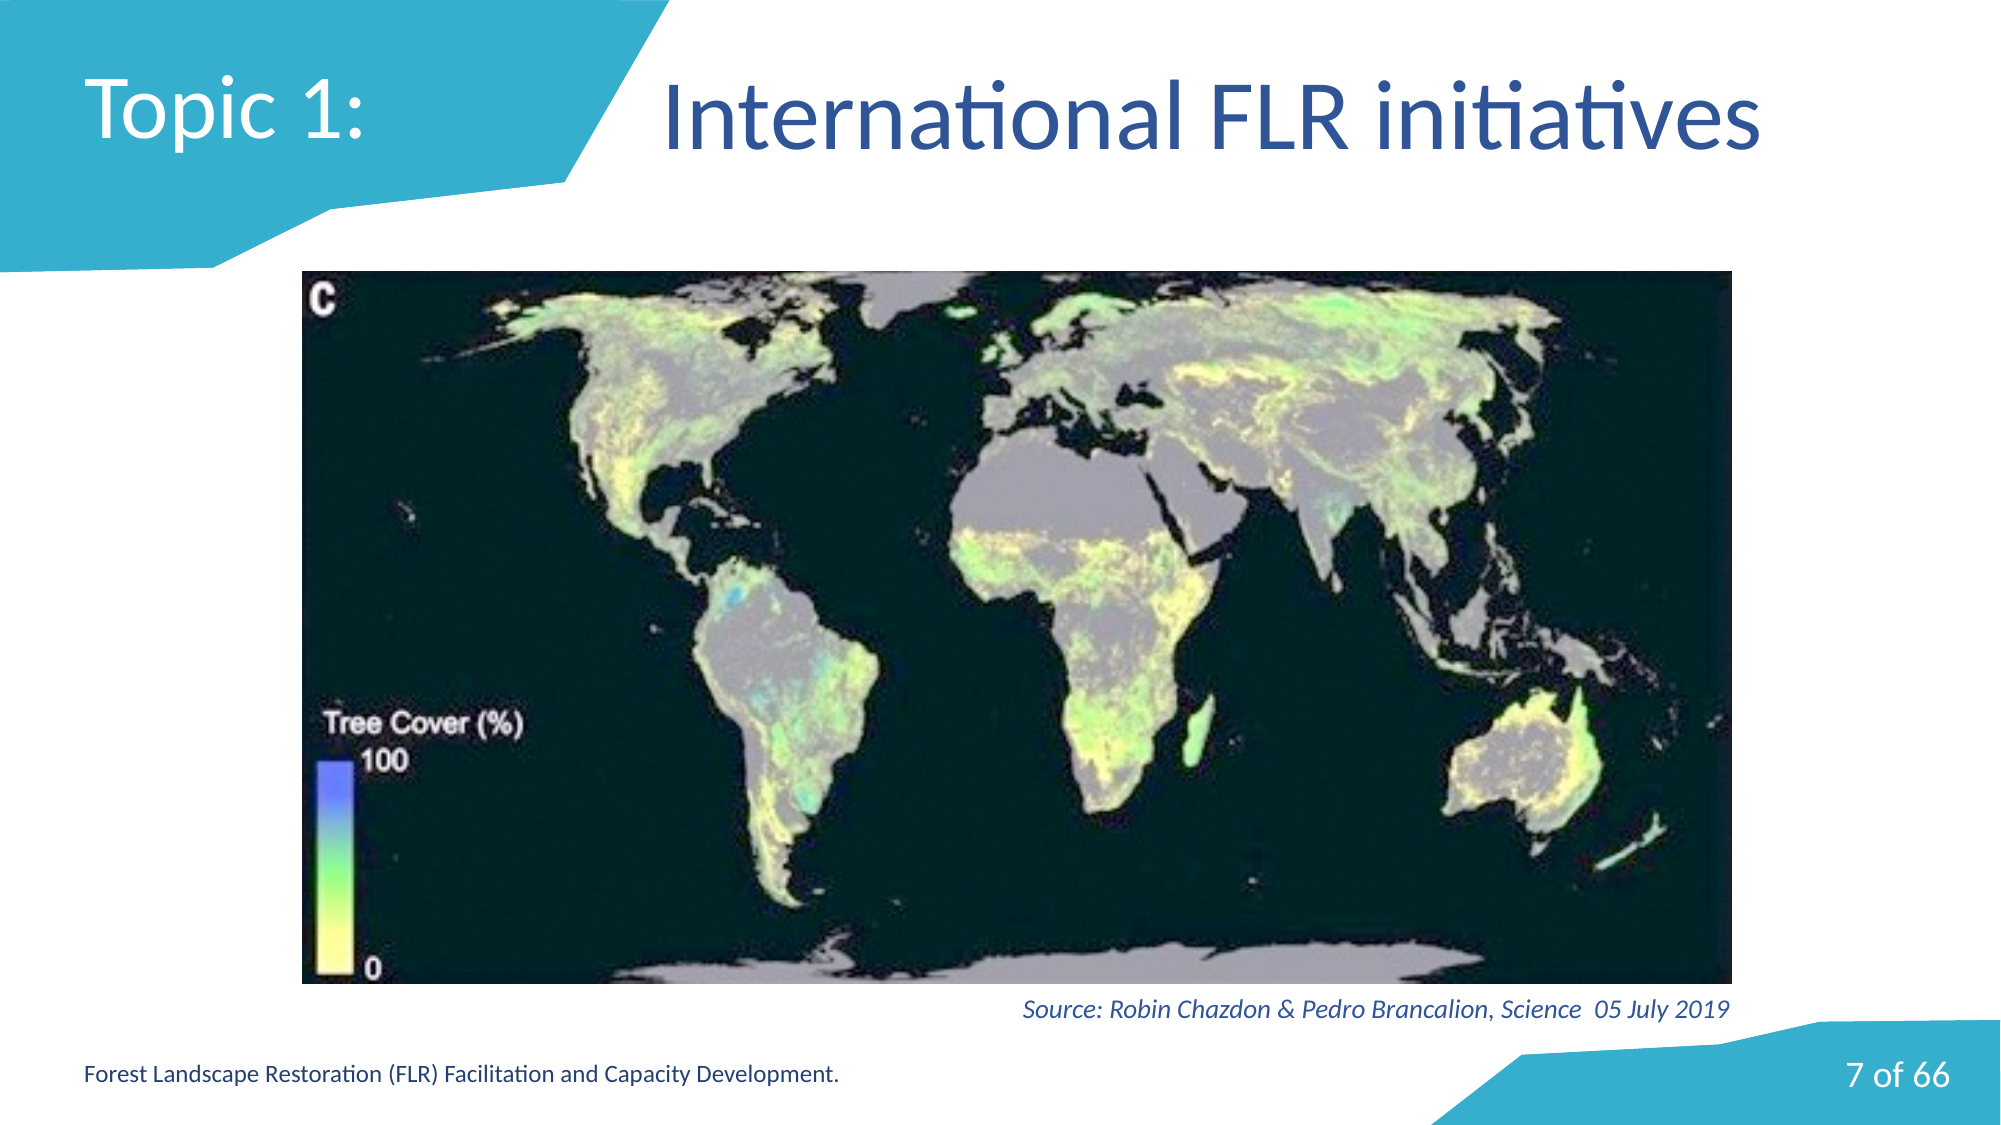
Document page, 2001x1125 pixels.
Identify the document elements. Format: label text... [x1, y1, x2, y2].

slide_number 7 of 66 [1759, 1042, 1966, 1103]
footer Forest Landscape Restoration (FLR) Facilitation and Capacity Development. [69, 1042, 1270, 1103]
text_box International FLR initiatives [646, 42, 1937, 178]
title Topic 1: [69, 0, 765, 218]
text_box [302, 271, 1754, 1062]
